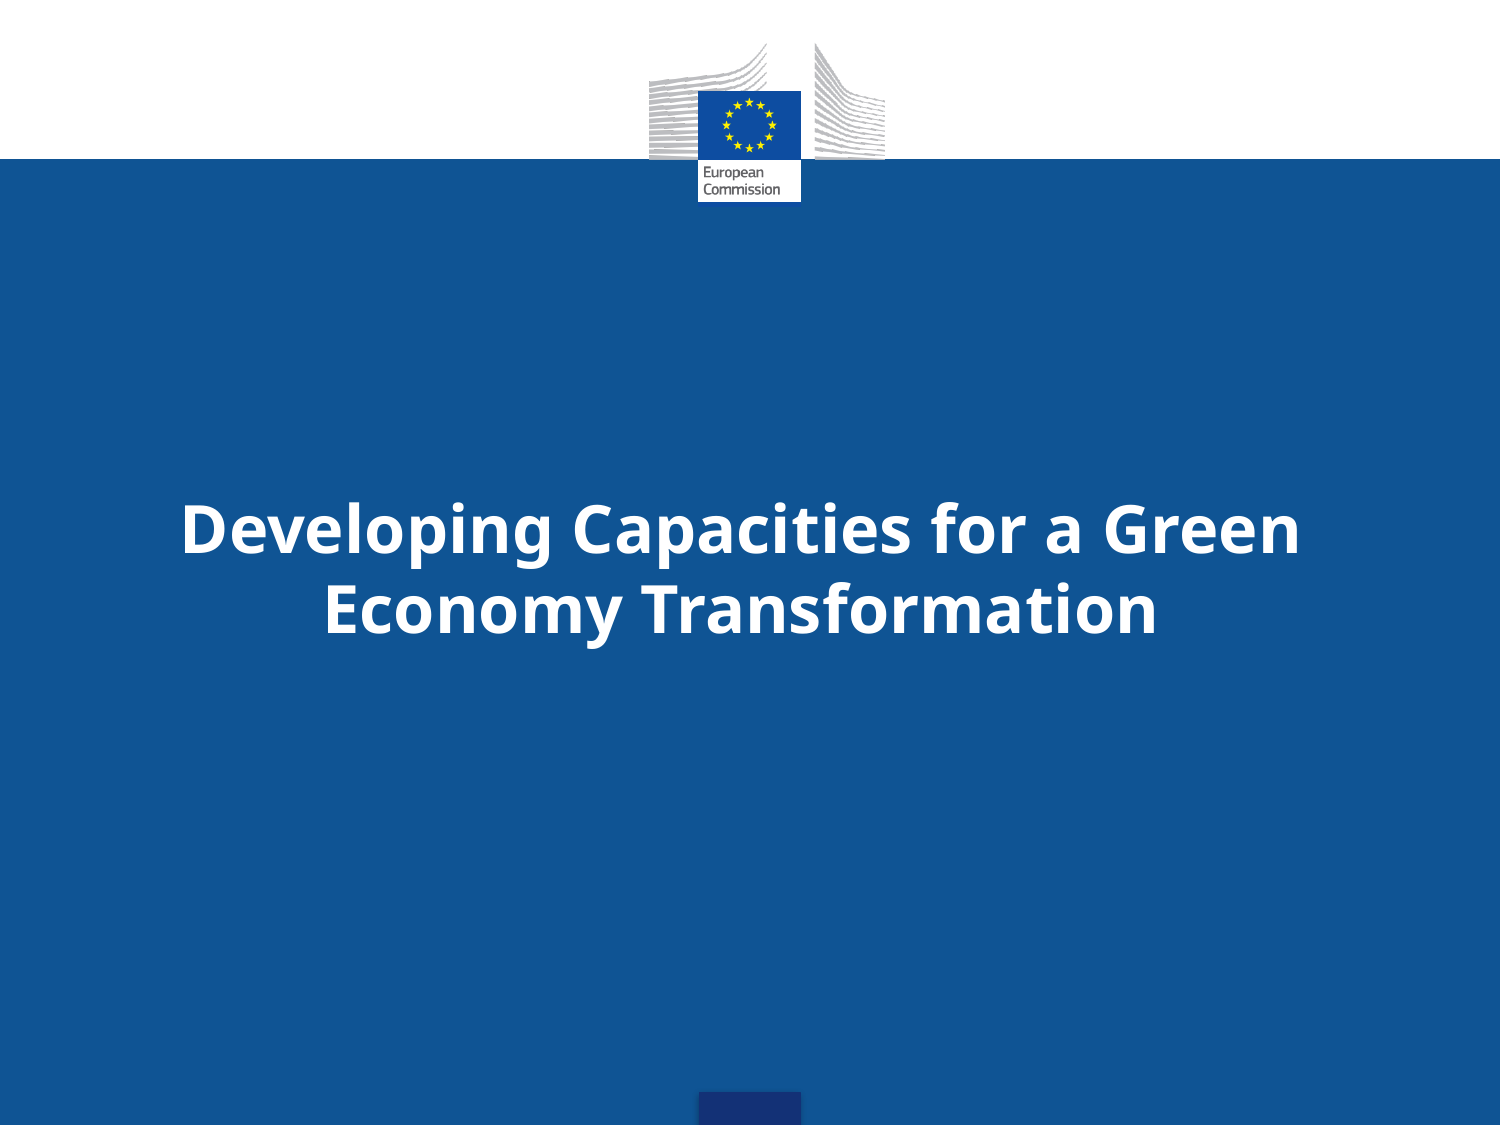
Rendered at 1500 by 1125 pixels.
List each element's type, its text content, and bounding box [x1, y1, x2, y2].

subtitle Developing Capacities for a Green Economy Transformation [41, 479, 1441, 764]
